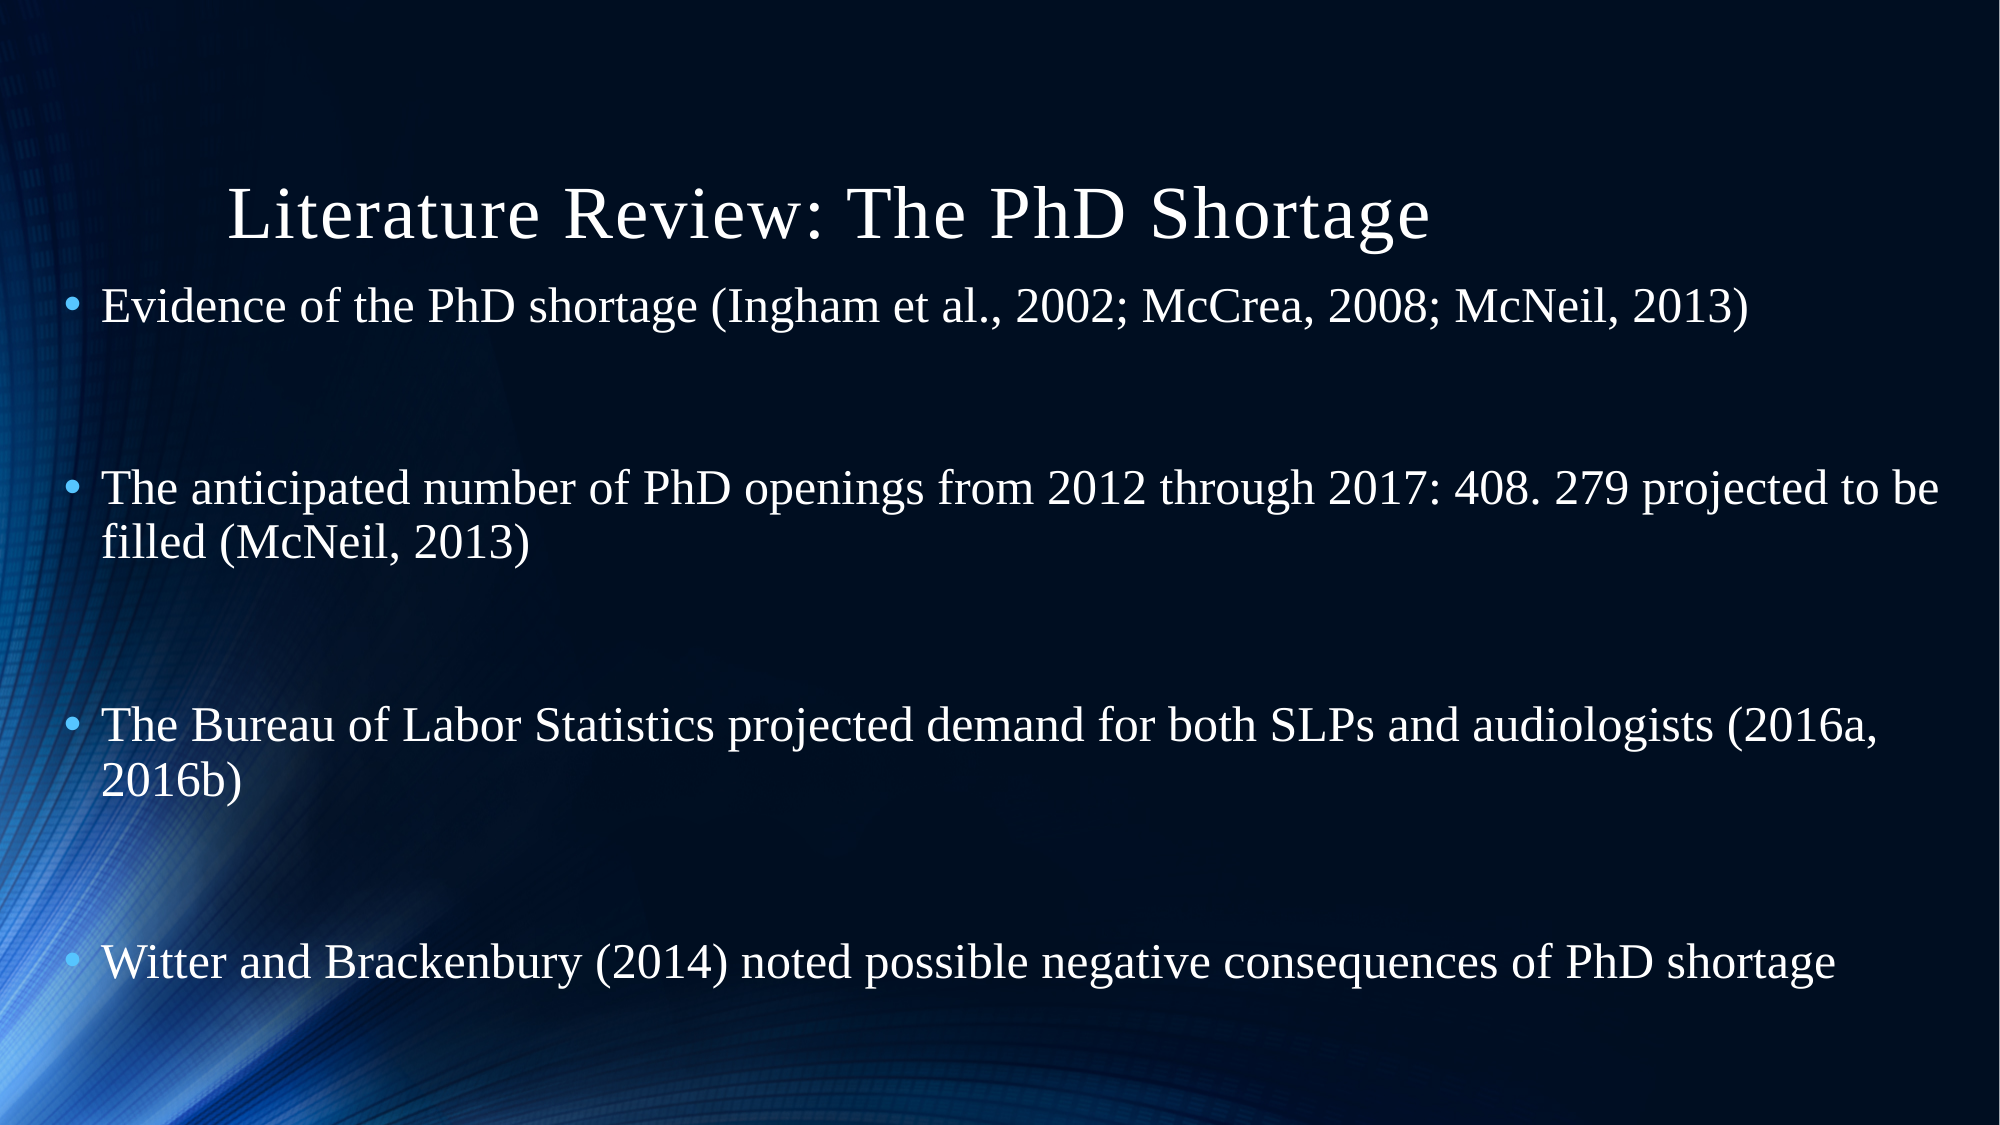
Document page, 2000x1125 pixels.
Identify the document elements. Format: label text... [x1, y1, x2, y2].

picture [0, 0, 2000, 1125]
list Evidence of the PhD shortage (Ingham et al., 2002; McCrea, 2008; McNeil, 2013) The anticipated number of PhD openings from 2012 through 2017: 408. 279 projected to be filled (McNeil, 2013) The Bureau of Labor Statistics projected demand for both SLPs and audiologists (2016a, 2016b) Witter and Brackenbury (2014) noted possible negative consequences of PhD shortage [49, 271, 1999, 1122]
title Literature Review: The PhD Shortage [212, 75, 2000, 263]
